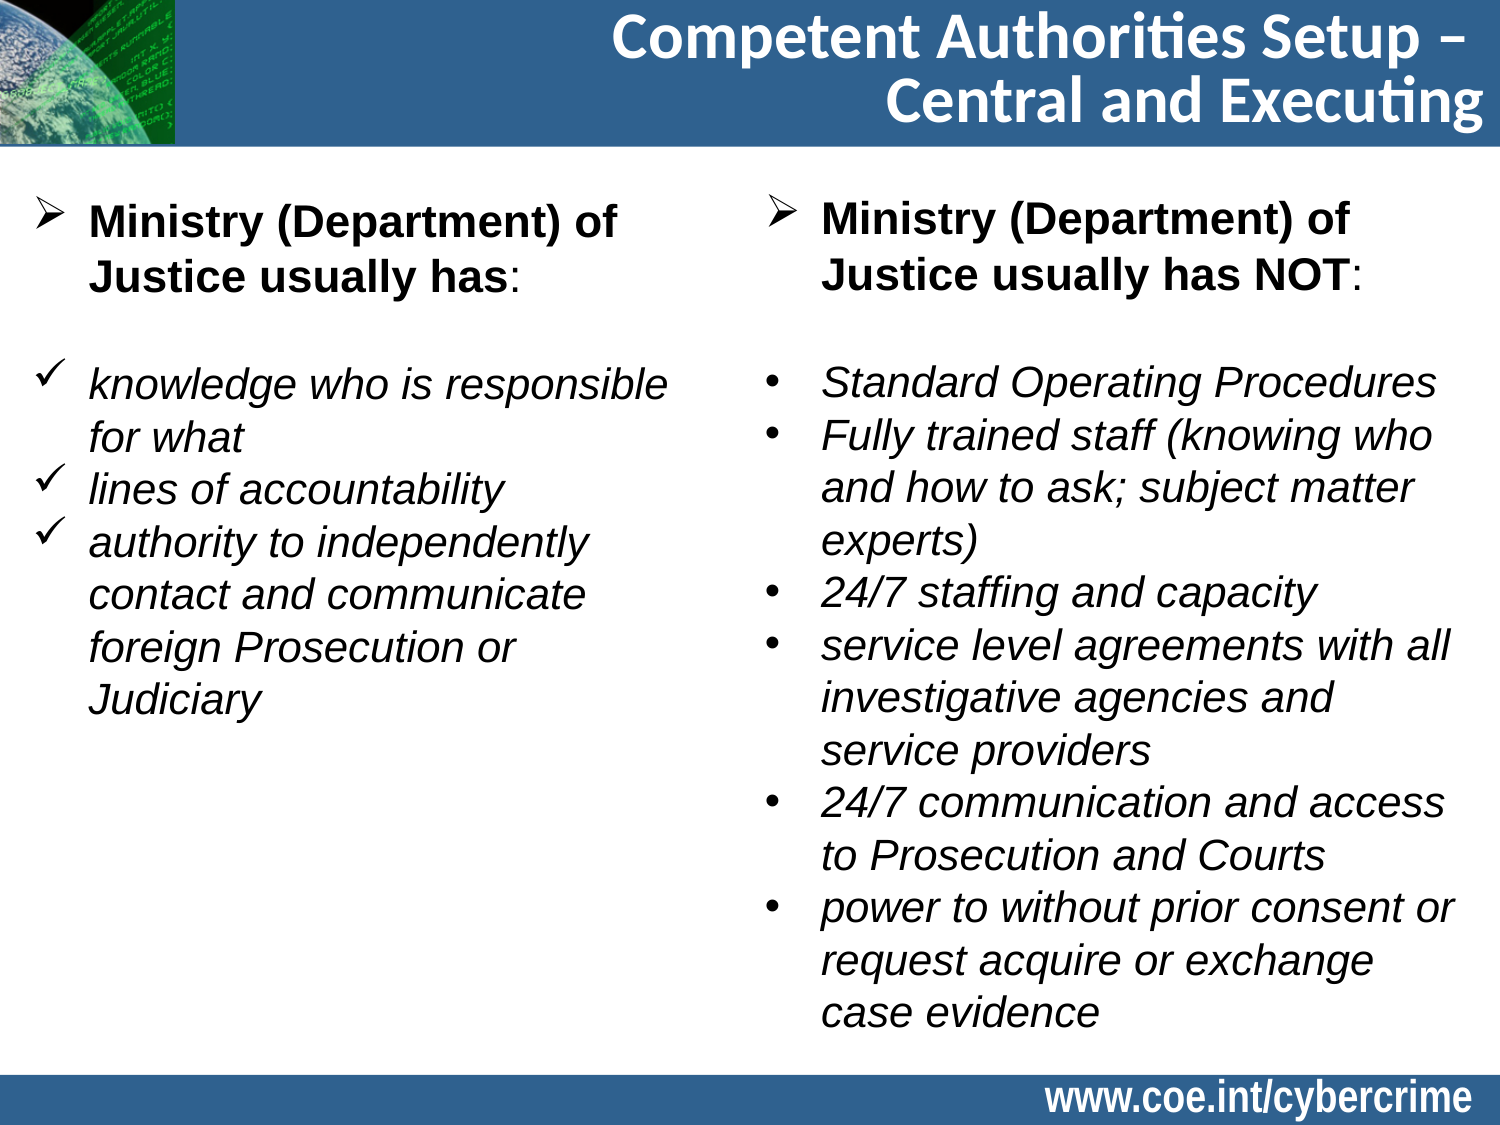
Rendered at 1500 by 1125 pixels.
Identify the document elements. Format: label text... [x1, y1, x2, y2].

text_box Competent Authorities Setup – Central and Executing [177, 0, 1500, 149]
picture [0, 0, 175, 144]
text_box Ministry (Department) of Justice usually has NOT: Standard Operating Procedures Fully trained staff (knowing who and how to ask; subject matter experts) 24/7 staffing and capacity service level agreements with all investigative agencies and service providers 24/7 communication and access to Prosecution and Courts power to without prior consent or request acquire or exchange case evidence [750, 181, 1478, 1044]
text_box www.coe.int/cybercrime [1030, 1059, 1500, 1125]
text_box [0, 1073, 1030, 1125]
text_box Ministry (Department) of Justice usually has: knowledge who is responsible for what lines of accountability authority to independently contact and communicate foreign Prosecution or Judiciary [17, 183, 688, 787]
